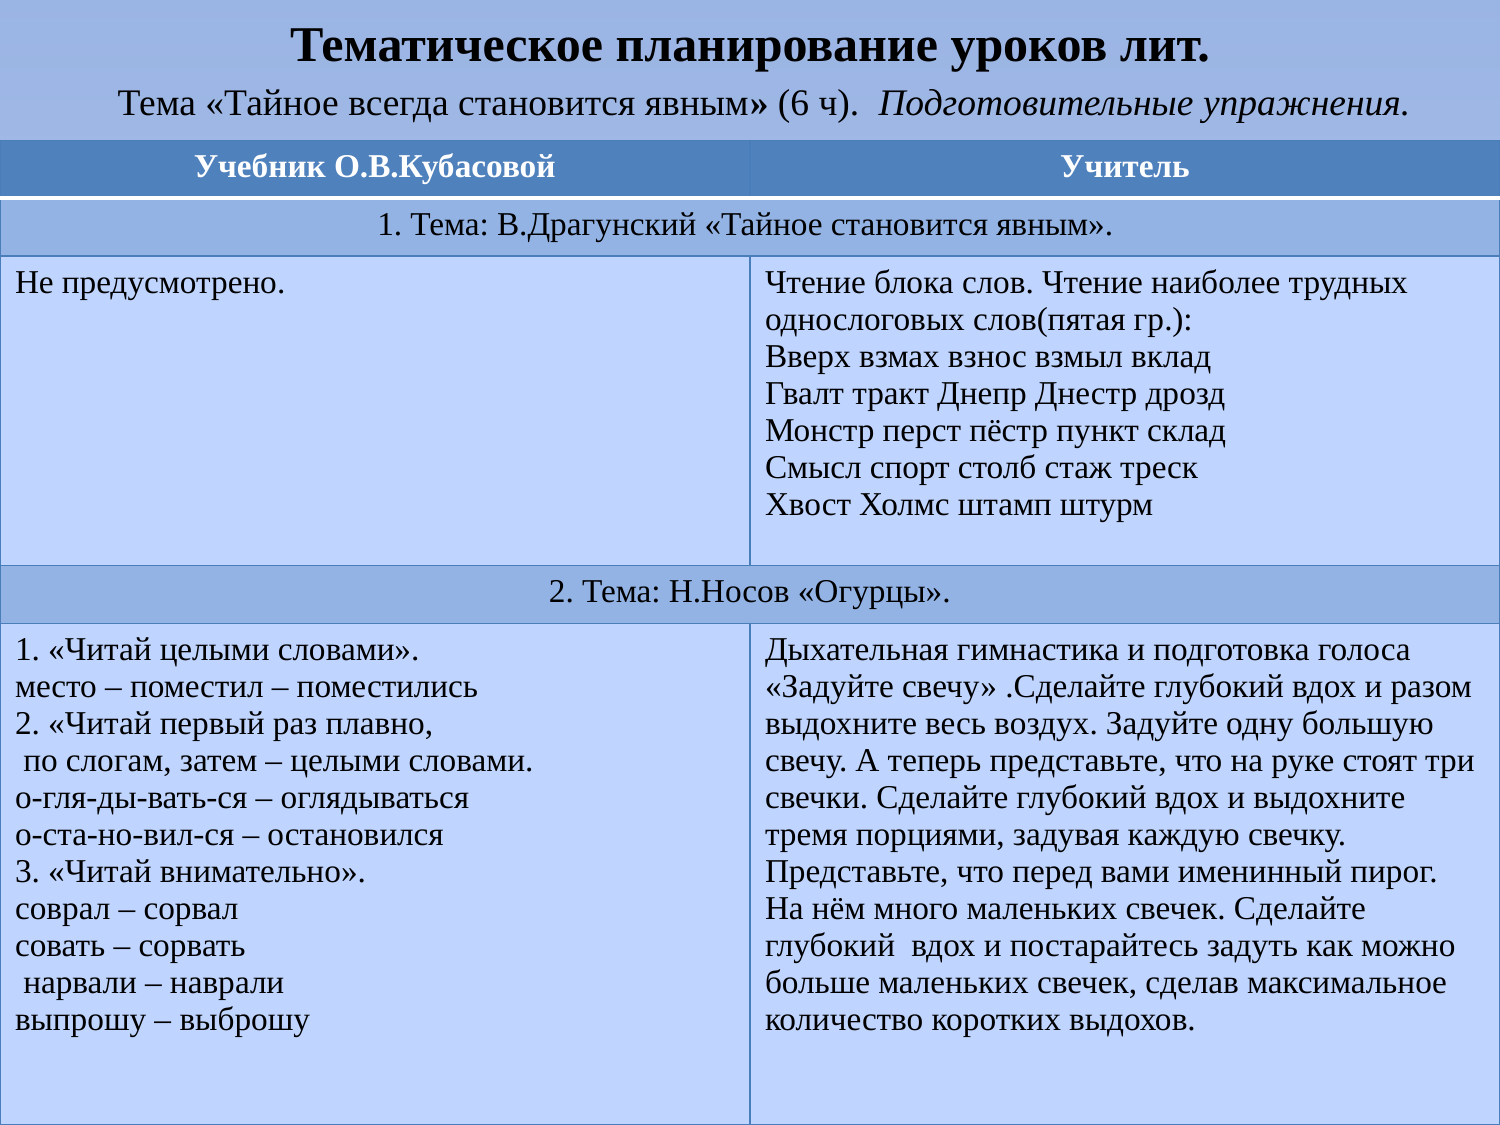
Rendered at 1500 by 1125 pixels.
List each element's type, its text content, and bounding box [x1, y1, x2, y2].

table_cell Не предусмотрено. [1, 257, 749, 565]
table_cell 1. «Читай целыми словами». место – поместил – поместились 2. «Читай первый раз плавно, по слогам, затем – целыми словами. о-гля-ды-вать-ся – оглядываться о-ста-но-вил-ся – остановился 3. «Читай внимательно». соврал – сорвал совать – сорвать нарвали – наврали выпрошу – выброшу [1, 624, 749, 1124]
table_cell Дыхательная гимнастика и подготовка голоса «Задуйте свечу» .Сделайте глубокий вдох и разом выдохните весь воздух. Задуйте одну большую свечу. А теперь представьте, что на руке стоят три свечки. Сделайте глубокий вдох и выдохните тремя порциями, задувая каждую свечку. Представьте, что перед вами именинный пирог. На нём много маленьких свечек. Сделайте глубокий вдох и постарайтесь задуть как можно больше маленьких свечек, сделав максимальное количество коротких выдохов. [751, 624, 1499, 1124]
table_cell 1. Тема: В.Драгунский «Тайное становится явным». [1, 200, 1499, 255]
table_cell Чтение блока слов. Чтение наиболее трудных однослоговых слов(пятая гр.): Вверх взмах взнос взмыл вклад Гвалт тракт Днепр Днестр дрозд Монстр перст пёстр пункт склад Смысл спорт столб стаж треск Хвост Холмс штамп штурм [751, 257, 1499, 565]
table_header Учитель [751, 141, 1499, 196]
table_header Учебник О.В.Кубасовой [1, 141, 749, 196]
list Тема «Тайное всегда становится явным» (6 ч). Подготовительные упражнения. [0, 70, 1500, 140]
table_cell 2. Тема: Н.Носов «Огурцы». [1, 566, 1499, 623]
title Тематическое планирование уроков лит. [0, 0, 1500, 70]
